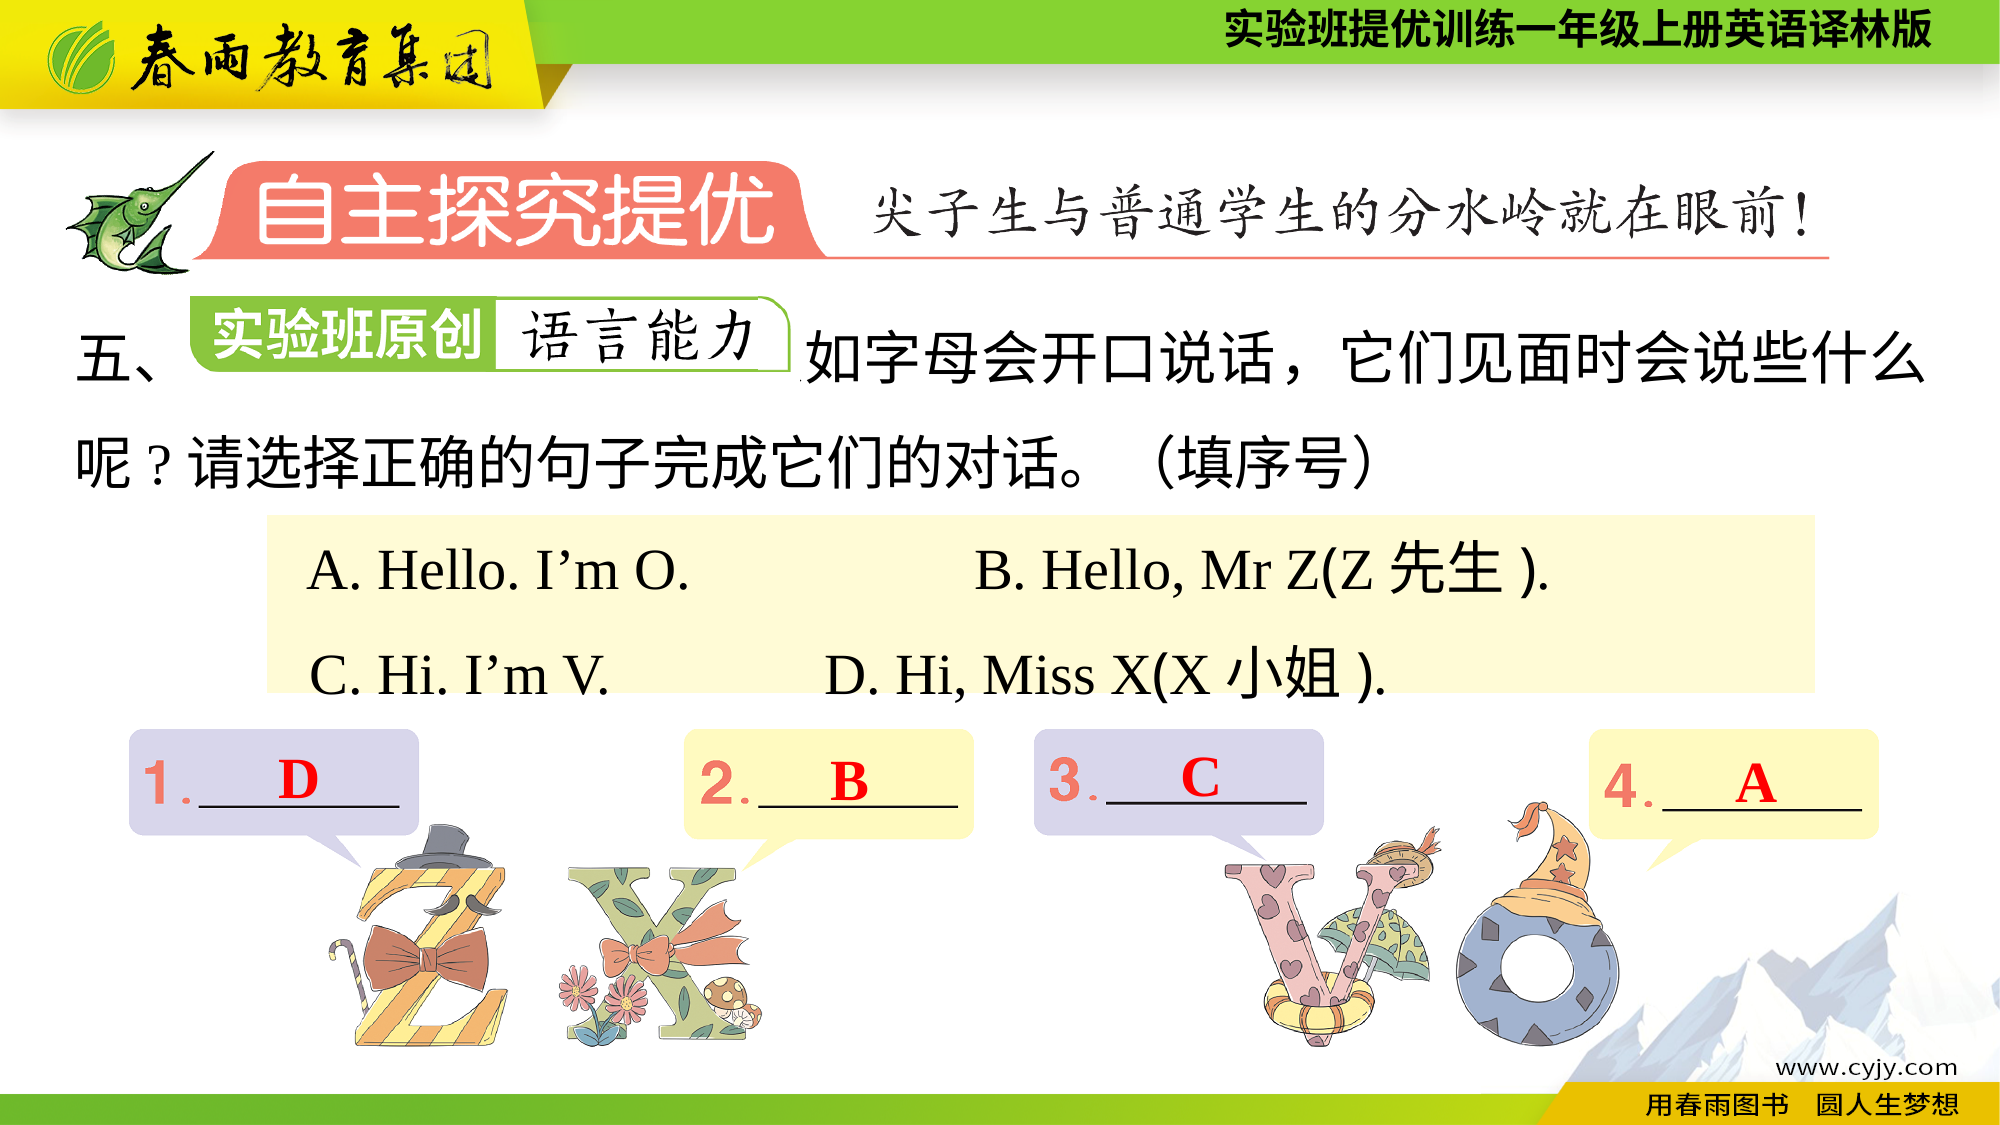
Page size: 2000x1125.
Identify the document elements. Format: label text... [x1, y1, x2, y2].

list 五、 假如字母会开口说话，它们见面时会说些什么呢?请选择正确的句子完成它们的对话。（填序号） A. Hello. I’m O. B. Hello, Mr Z(Z先生). C. Hi. I’m V. D. Hi, Miss X(X小姐). [59, 278, 1944, 718]
picture [0, 0, 2000, 1125]
